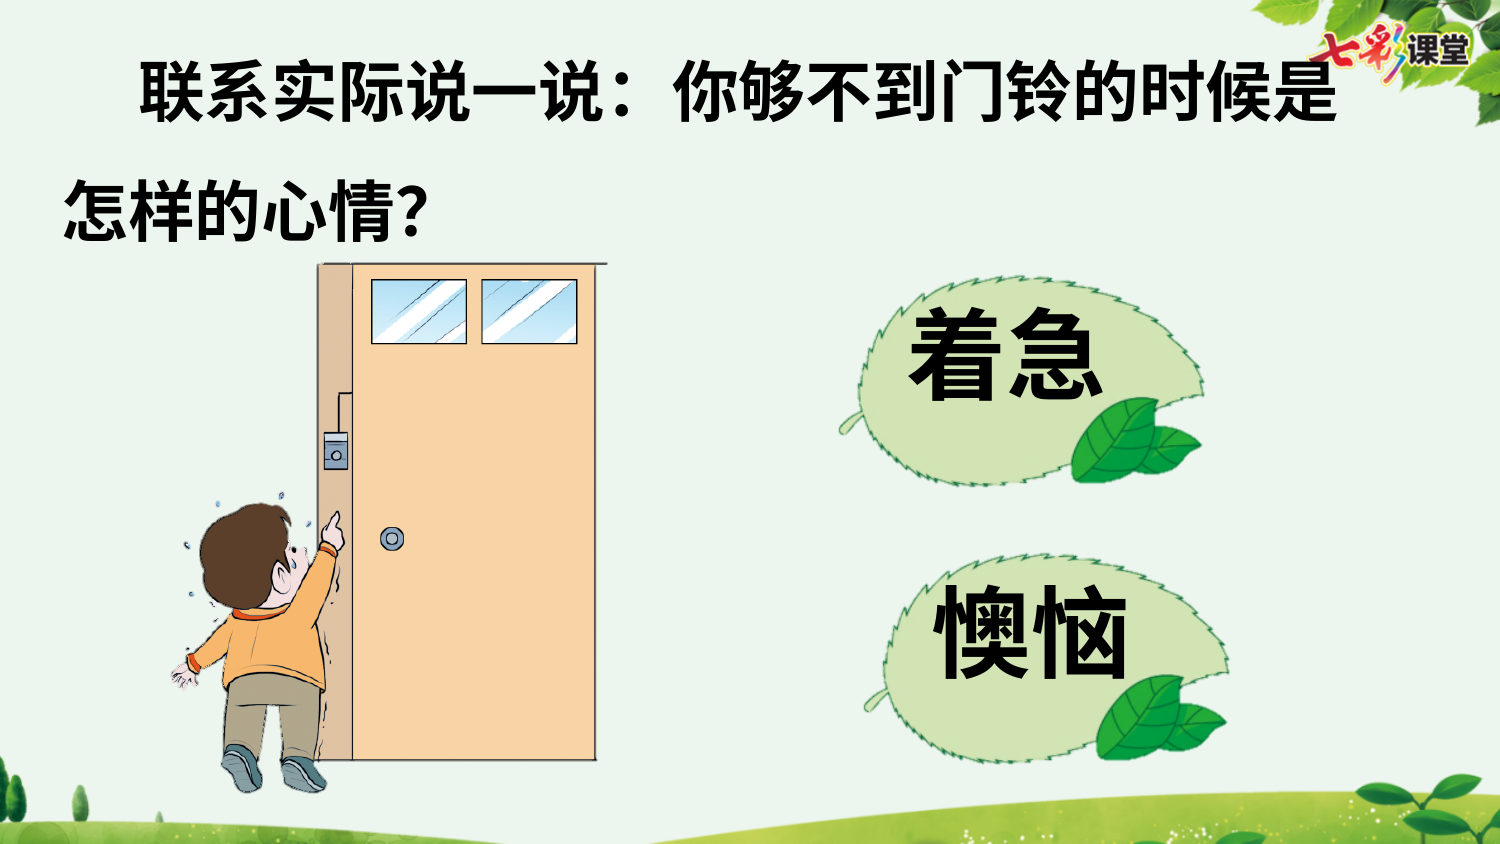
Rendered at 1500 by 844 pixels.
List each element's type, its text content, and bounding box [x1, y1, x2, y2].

text_box 联系实际说一说：你够不到门铃的时候是怎样的心情？ [53, 5, 1376, 254]
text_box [833, 220, 1222, 511]
picture [0, 0, 1500, 844]
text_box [858, 497, 1247, 789]
